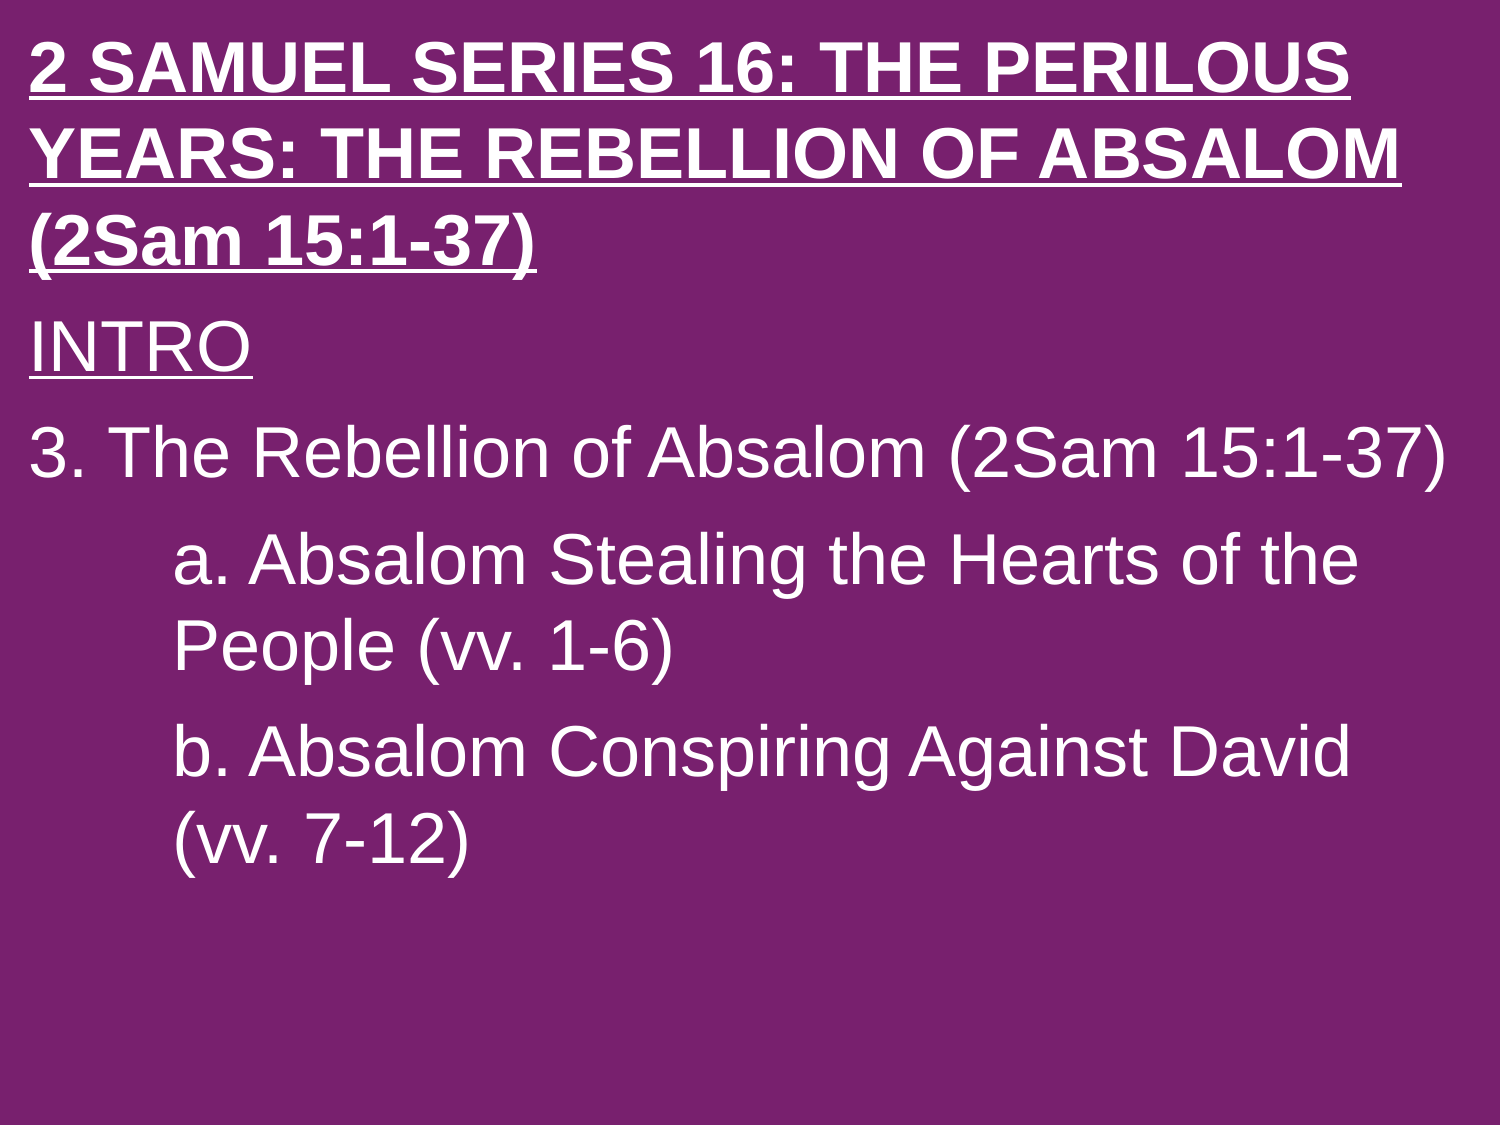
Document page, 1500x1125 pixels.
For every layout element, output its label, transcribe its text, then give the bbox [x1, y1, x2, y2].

subtitle 2 SAMUEL SERIES 16: THE PERILOUS YEARS: THE REBELLION OF ABSALOM (2Sam 15:1-37) INTRO 3. The Rebellion of Absalom (2Sam 15:1-37) a. Absalom Stealing the Hearts of the People (vv. 1-6) b. Absalom Conspiring Against David (vv. 7-12) [13, 13, 1487, 1110]
